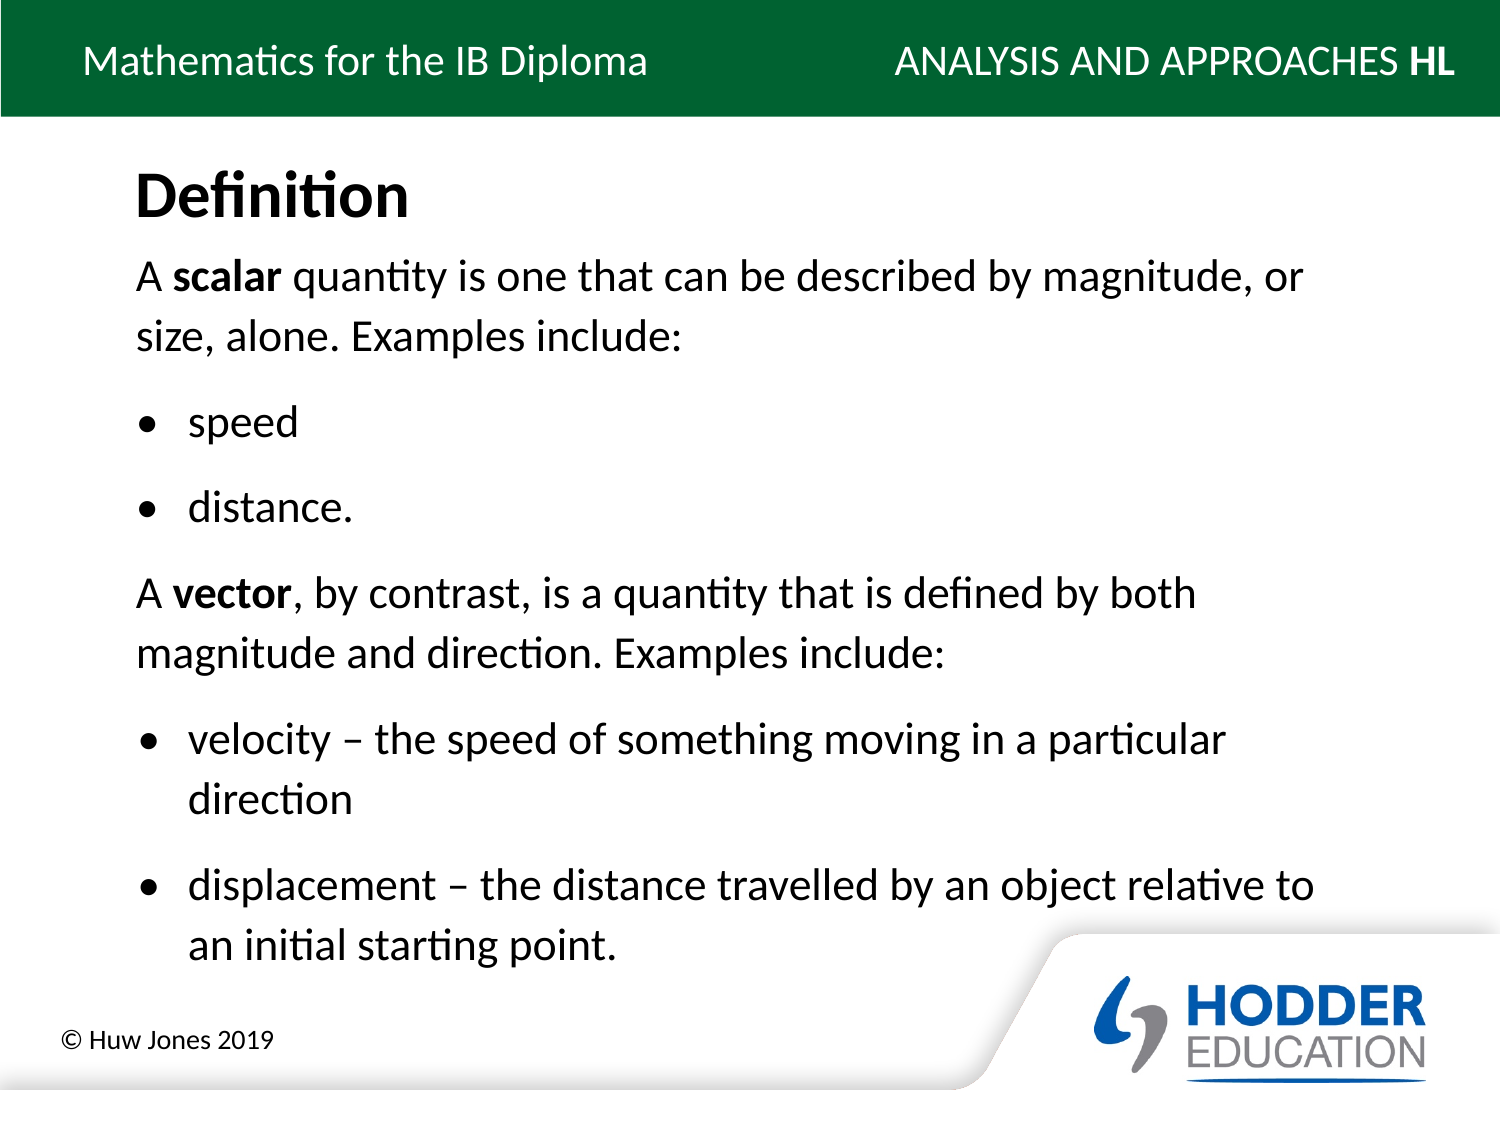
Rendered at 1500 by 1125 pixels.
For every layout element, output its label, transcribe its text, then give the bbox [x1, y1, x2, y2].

text_box A scalar quantity is one that can be described by magnitude, or size, alone. Examples include: • speed • distance. A vector, by contrast, is a quantity that is defined by both magnitude and direction. Examples include: • velocity – the speed of something moving in a particular direction • displacement – the distance travelled by an object relative to an initial starting point. [135, 239, 1372, 898]
text_box Mathematics for the IB Diploma ANALYSIS AND APPROACHES HL [0, 0, 1500, 118]
text_box Definition [135, 150, 1094, 231]
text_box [0, 898, 1500, 1125]
